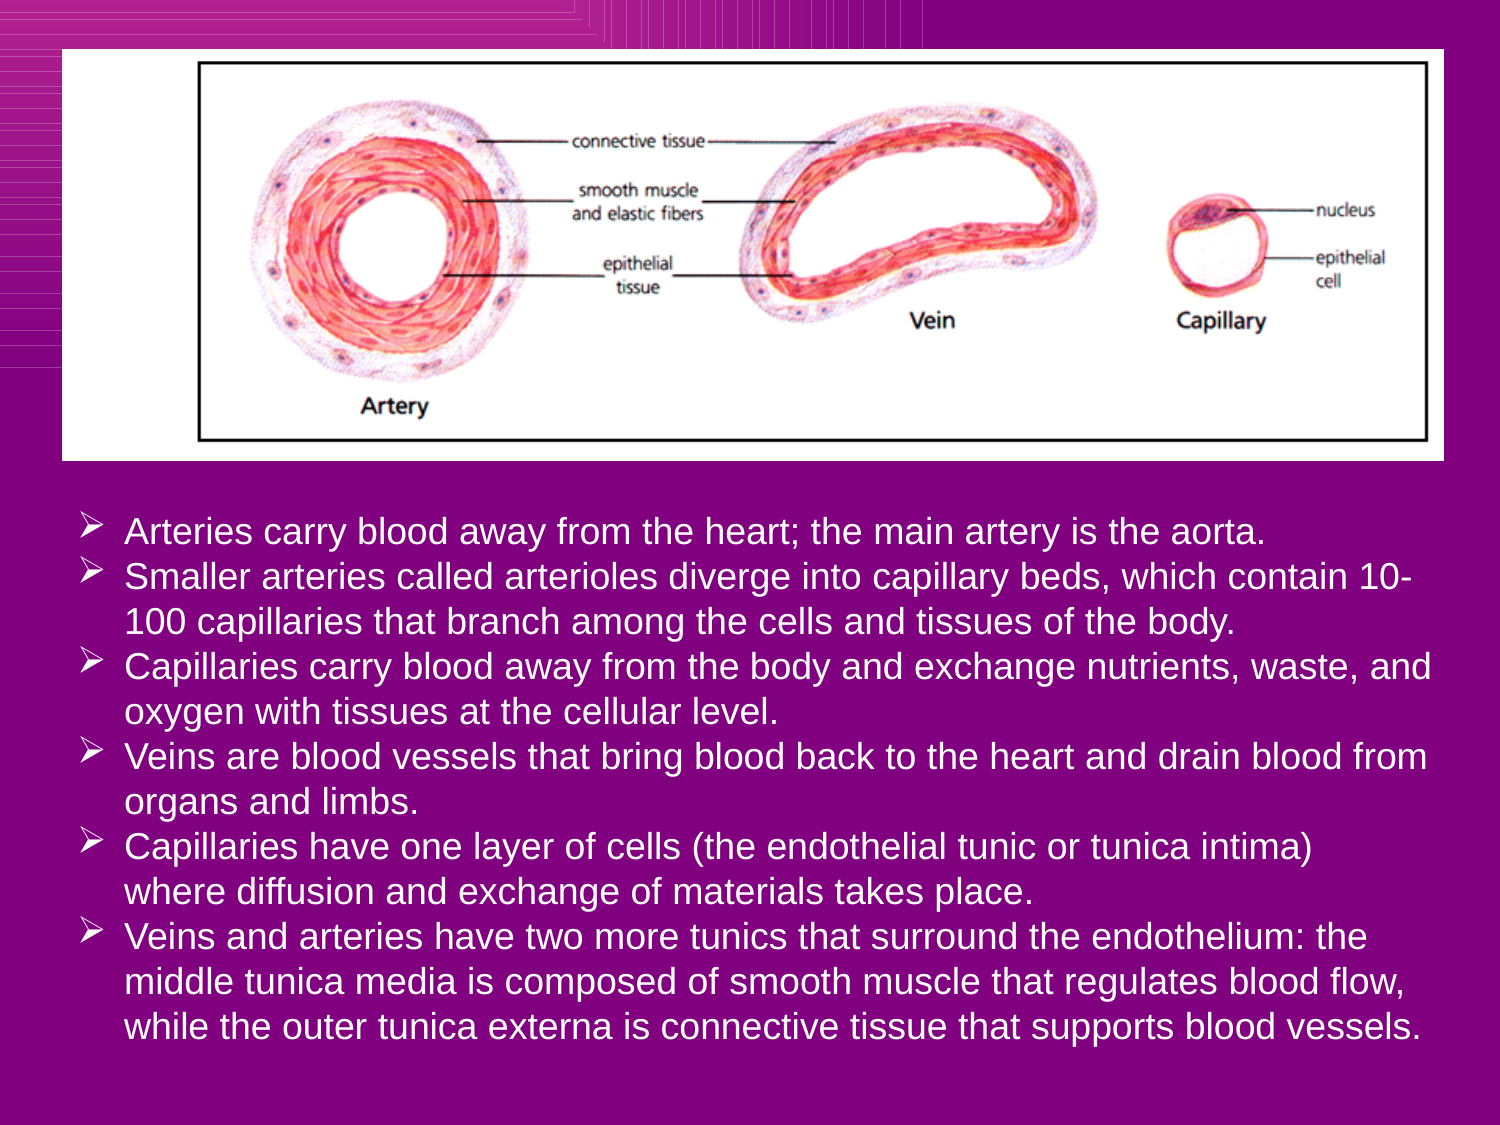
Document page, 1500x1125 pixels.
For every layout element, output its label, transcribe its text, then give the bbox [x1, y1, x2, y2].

text_box Arteries carry blood away from the heart; the main artery is the aorta. Smaller arteries called arterioles diverge into capillary beds, which contain 10-100 capillaries that branch among the cells and tissues of the body. Capillaries carry blood away from the body and exchange nutrients, waste, and oxygen with tissues at the cellular level. Veins are blood vessels that bring blood back to the heart and drain blood from organs and limbs. Capillaries have one layer of cells (the endothelial tunic or tunica intima) where diffusion and exchange of materials takes place. Veins and arteries have two more tunics that surround the endothelium: the middle tunica media is composed of smooth muscle that regulates blood flow, while the outer tunica externa is connective tissue that supports blood vessels. [62, 499, 1475, 1125]
picture [62, 49, 1444, 462]
